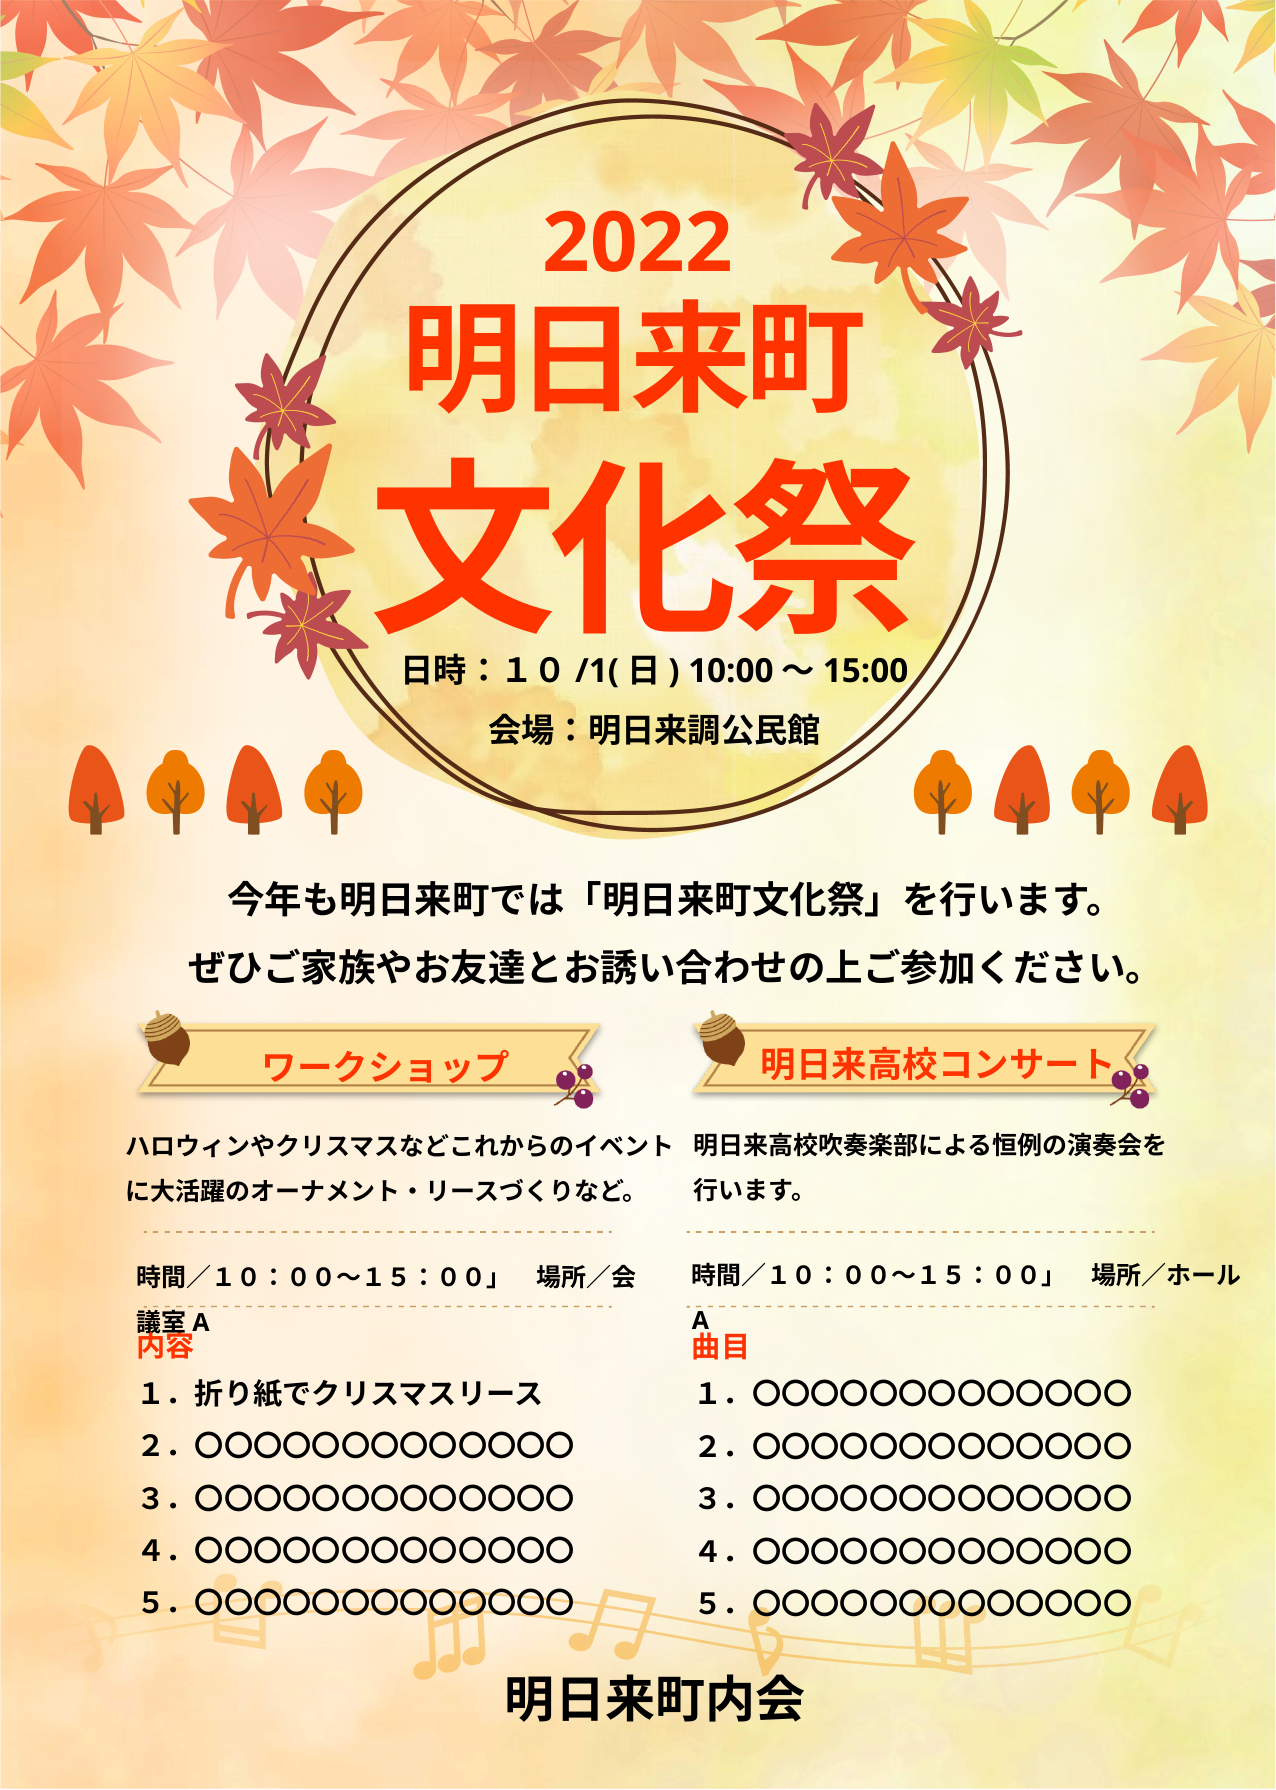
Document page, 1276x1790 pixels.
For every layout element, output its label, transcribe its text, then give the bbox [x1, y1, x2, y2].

text_box 明日来町 [343, 206, 925, 427]
text_box 時間／１０：００～１５：００」 場所／会議室A [136, 1243, 638, 1336]
text_box 時間／１０：００～１５：００」 場所／ホールA [691, 1242, 1253, 1335]
text_box 今年も明日来町では「明日来町文化祭」を行います。 ぜひご家族やお友達とお誘い合わせの上ご参加ください。 [183, 851, 1168, 989]
text_box ハロウィンやクリスマスなどこれからのイベント に大活躍のオーナメント・リースづくりなど。 [125, 1112, 687, 1205]
text_box 文化祭 [353, 314, 935, 655]
text_box 曲目 [691, 1335, 797, 1364]
text_box 2022 [454, 135, 822, 288]
text_box 明日来町内会 [505, 1665, 905, 1728]
text_box 明日来高校吹奏楽部による恒例の演奏会を 行います。 [693, 1112, 1215, 1205]
picture [0, 0, 1276, 1789]
text_box １．〇〇〇〇〇〇〇〇〇〇〇〇〇 ２．〇〇〇〇〇〇〇〇〇〇〇〇〇 ３．〇〇〇〇〇〇〇〇〇〇〇〇〇 ４．〇〇〇〇〇〇〇〇〇〇〇〇〇 ５．〇〇〇〇〇〇〇〇〇〇〇〇〇 [693, 1355, 1215, 1621]
text_box 日時：１０/1(日) 10:00～15:00 会場：明日来調公民館 [377, 655, 933, 749]
text_box 内容 [136, 1336, 242, 1363]
text_box １．折り紙でクリスマスリース ２．〇〇〇〇〇〇〇〇〇〇〇〇〇 ３．〇〇〇〇〇〇〇〇〇〇〇〇〇 ４．〇〇〇〇〇〇〇〇〇〇〇〇〇 ５．〇〇〇〇〇〇〇〇〇〇〇〇〇 [136, 1355, 657, 1620]
